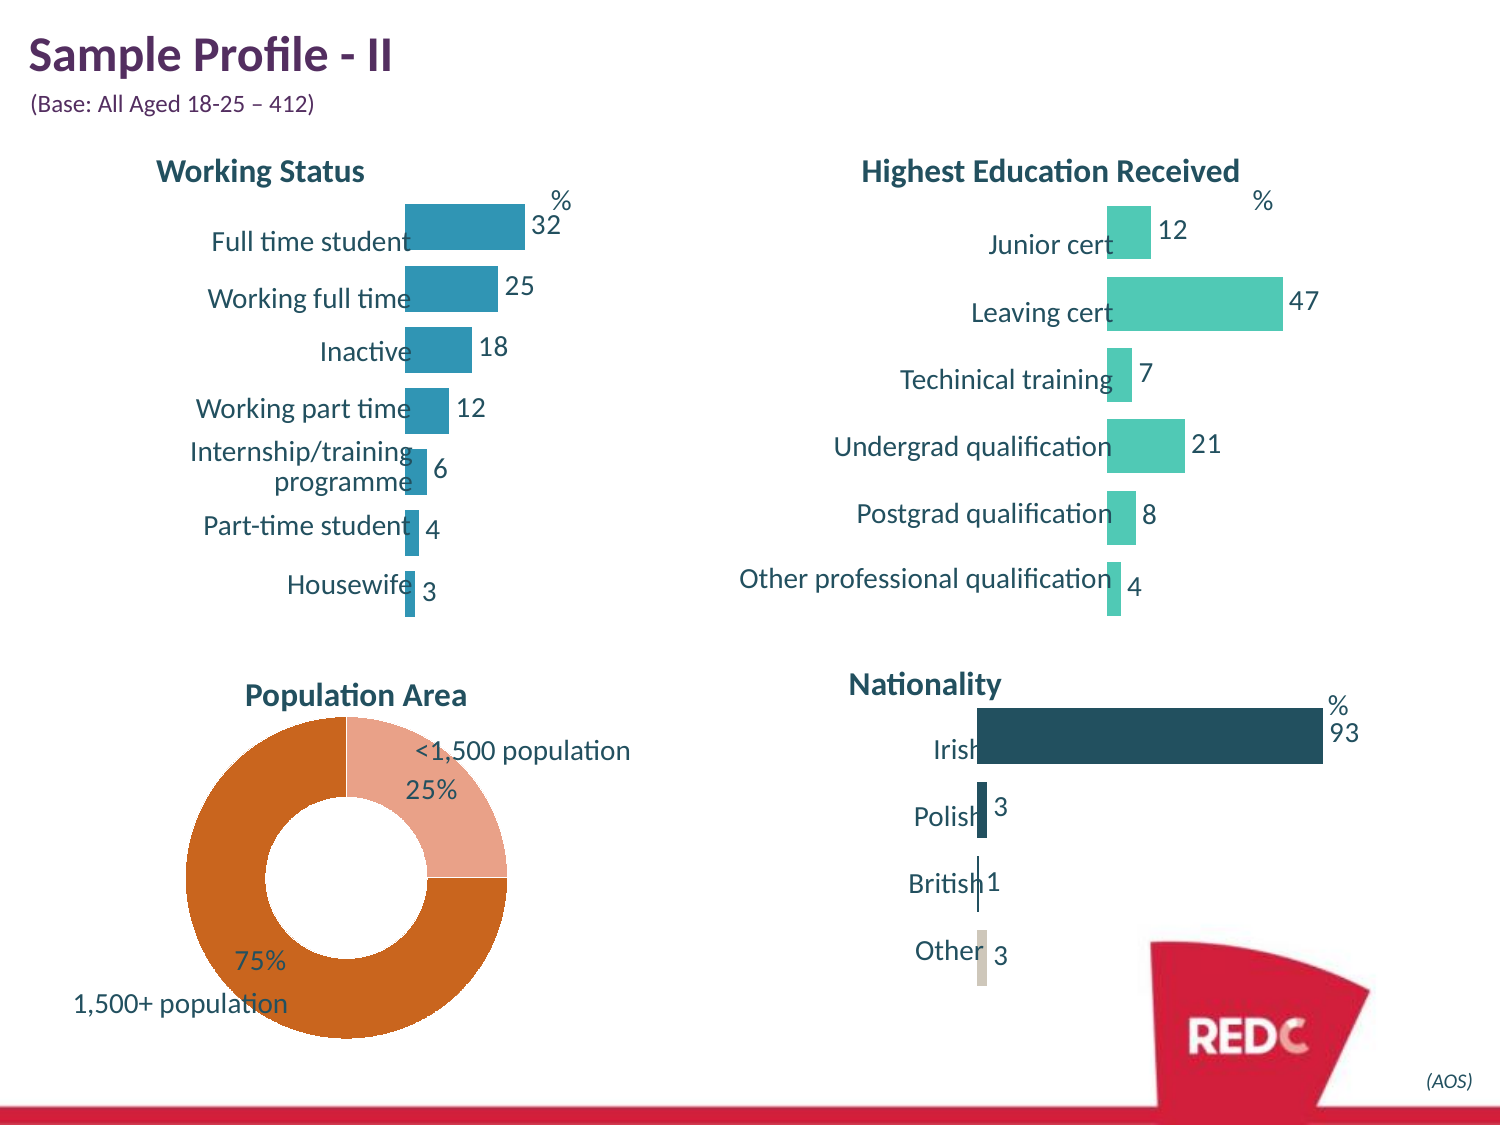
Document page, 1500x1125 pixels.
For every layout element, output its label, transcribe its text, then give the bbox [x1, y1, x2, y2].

text_box (Base: All Aged 18-25 – 412) [15, 89, 331, 125]
text_box Inactive [319, 331, 391, 368]
chart [968, 692, 1361, 1002]
text_box Nationality [848, 661, 1003, 702]
chart [1098, 187, 1491, 634]
text_box Working full time [207, 279, 391, 315]
text_box Sample Profile - II [13, 14, 1250, 89]
text_box Part-time student [202, 505, 391, 541]
text_box Junior cert [988, 225, 1093, 261]
text_box British [907, 864, 963, 900]
text_box Techinical training [900, 359, 1093, 396]
text_box Highest Education Received [861, 149, 1241, 190]
text_box Population Area [245, 672, 469, 708]
text_box Polish [913, 797, 963, 833]
text_box Working part time [195, 388, 391, 425]
text_box % [1327, 685, 1349, 690]
text_box Irish [933, 730, 963, 766]
text_box <1,500 population [538, 730, 632, 766]
text_box Undergrad qualification [833, 427, 1093, 463]
text_box Working Status [155, 149, 366, 190]
text_box Leaving cert [970, 292, 1093, 328]
chart [396, 187, 789, 634]
text_box % [1252, 181, 1274, 186]
text_box Other professional qualification [793, 559, 1093, 595]
picture [0, 0, 1500, 1125]
chart [159, 709, 534, 1047]
text_box Full time student [211, 221, 391, 257]
text_box Internship/training programme [178, 437, 391, 498]
text_box Housewife [286, 565, 391, 601]
text_box 1,500+ population [72, 983, 154, 1019]
text_box % [550, 181, 572, 186]
text_box (AOS) [1425, 1067, 1473, 1093]
text_box Postgrad qualification [856, 494, 1093, 530]
text_box Other [914, 931, 963, 967]
